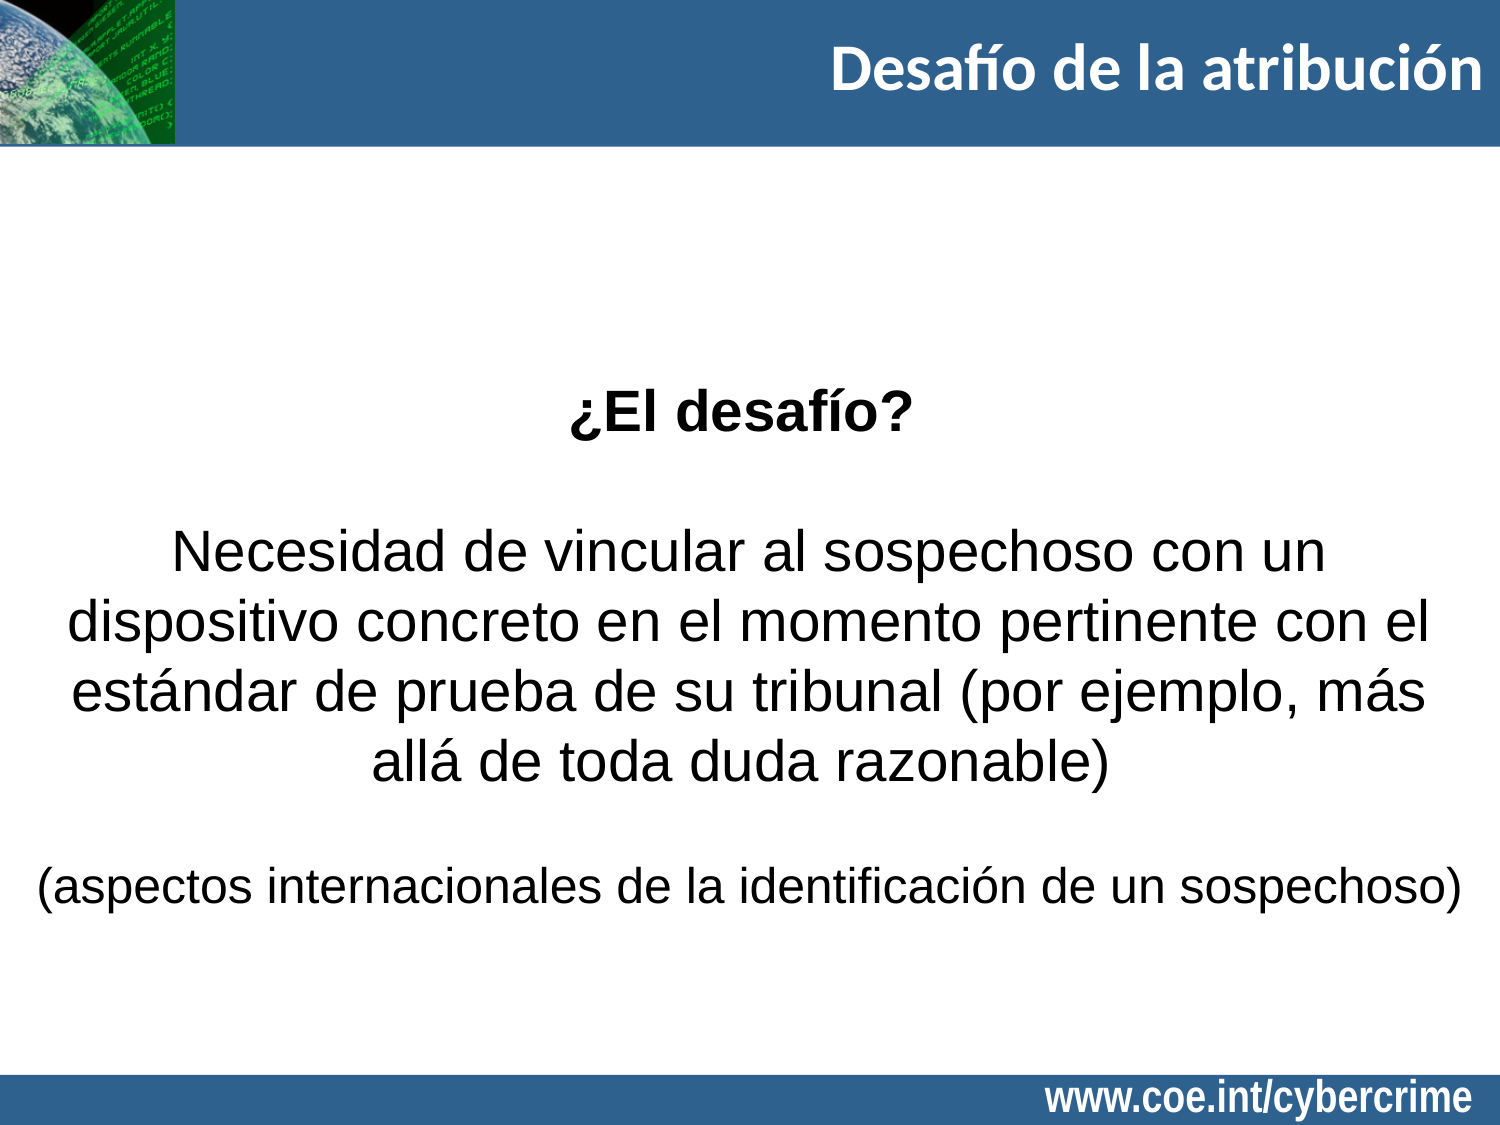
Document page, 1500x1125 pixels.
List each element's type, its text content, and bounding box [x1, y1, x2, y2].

text_box ¿El desafío? Necesidad de vincular al sospechoso con un dispositivo concreto en el momento pertinente con el estándar de prueba de su tribunal (por ejemplo, más allá de toda duda razonable) (aspectos internacionales de la identificación de un sospechoso) [19, 156, 1481, 991]
text_box www.coe.int/cybercrime [1030, 1059, 1500, 1125]
picture [0, 0, 175, 144]
text_box Desafío de la atribución [177, 0, 1500, 149]
text_box [0, 1073, 1030, 1125]
